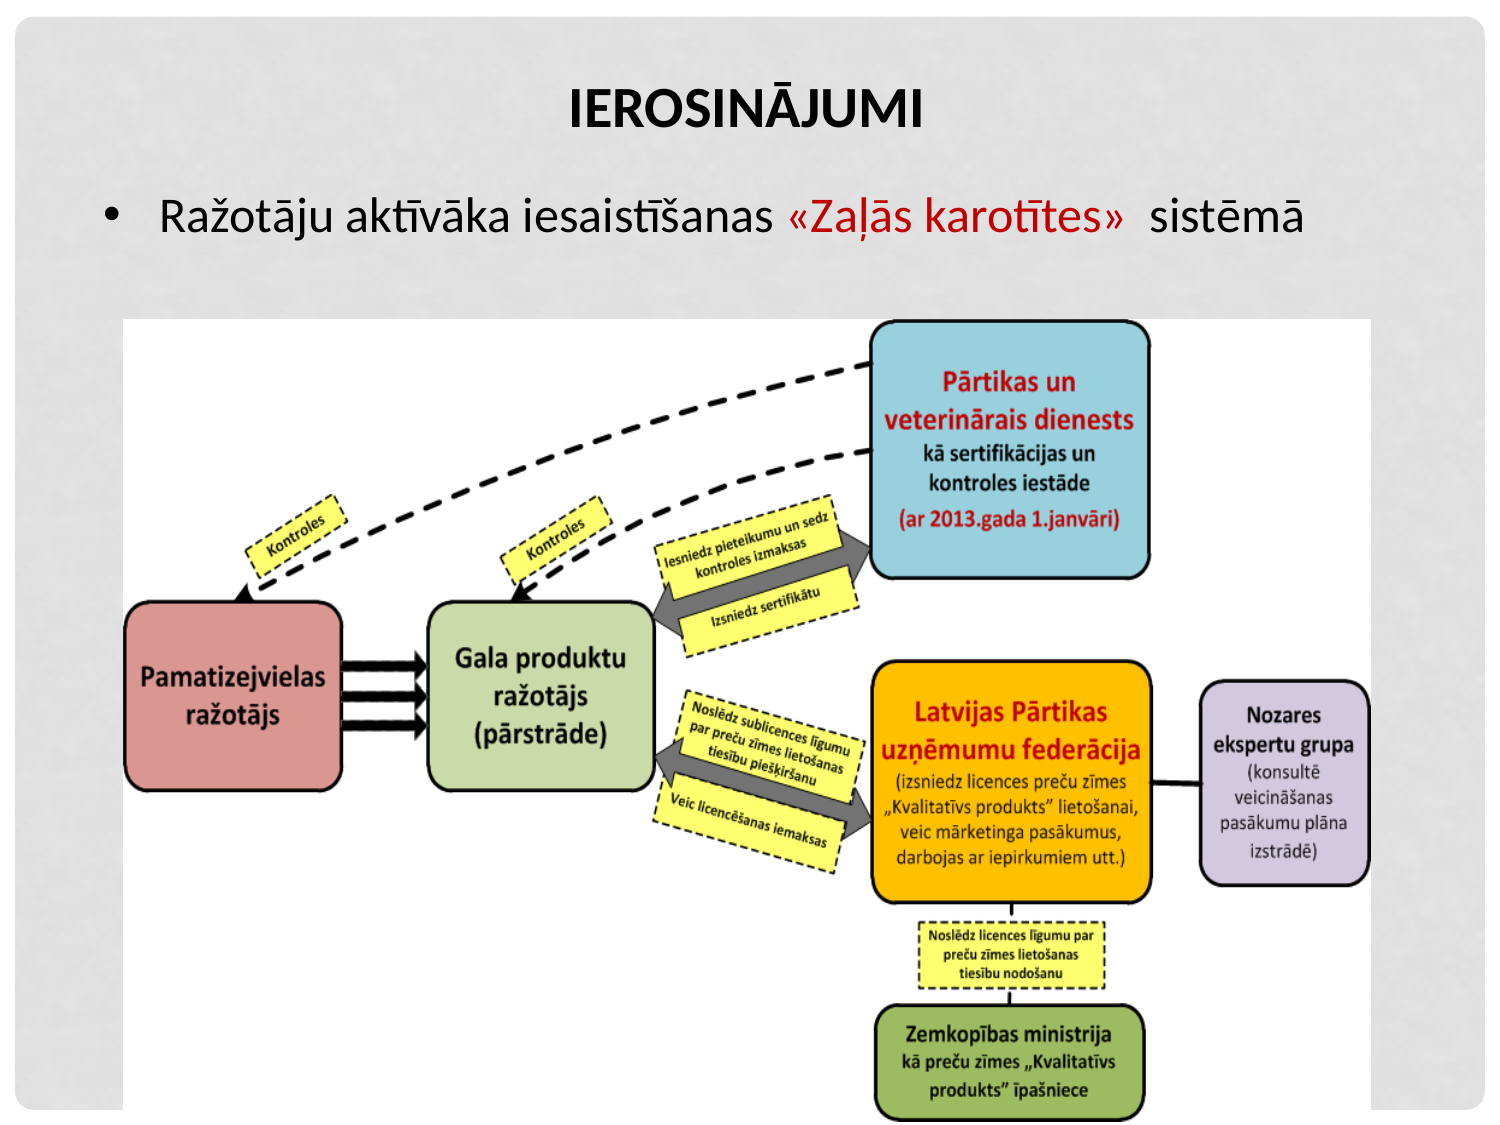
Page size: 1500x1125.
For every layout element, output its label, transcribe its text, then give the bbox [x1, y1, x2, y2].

text_box Ražotāju aktīvāka iesaistīšanas «Zaļās karotītes» sistēmā [88, 175, 1400, 251]
picture [123, 319, 1371, 1122]
text_box IEROSINĀJUMI [44, 62, 1450, 147]
